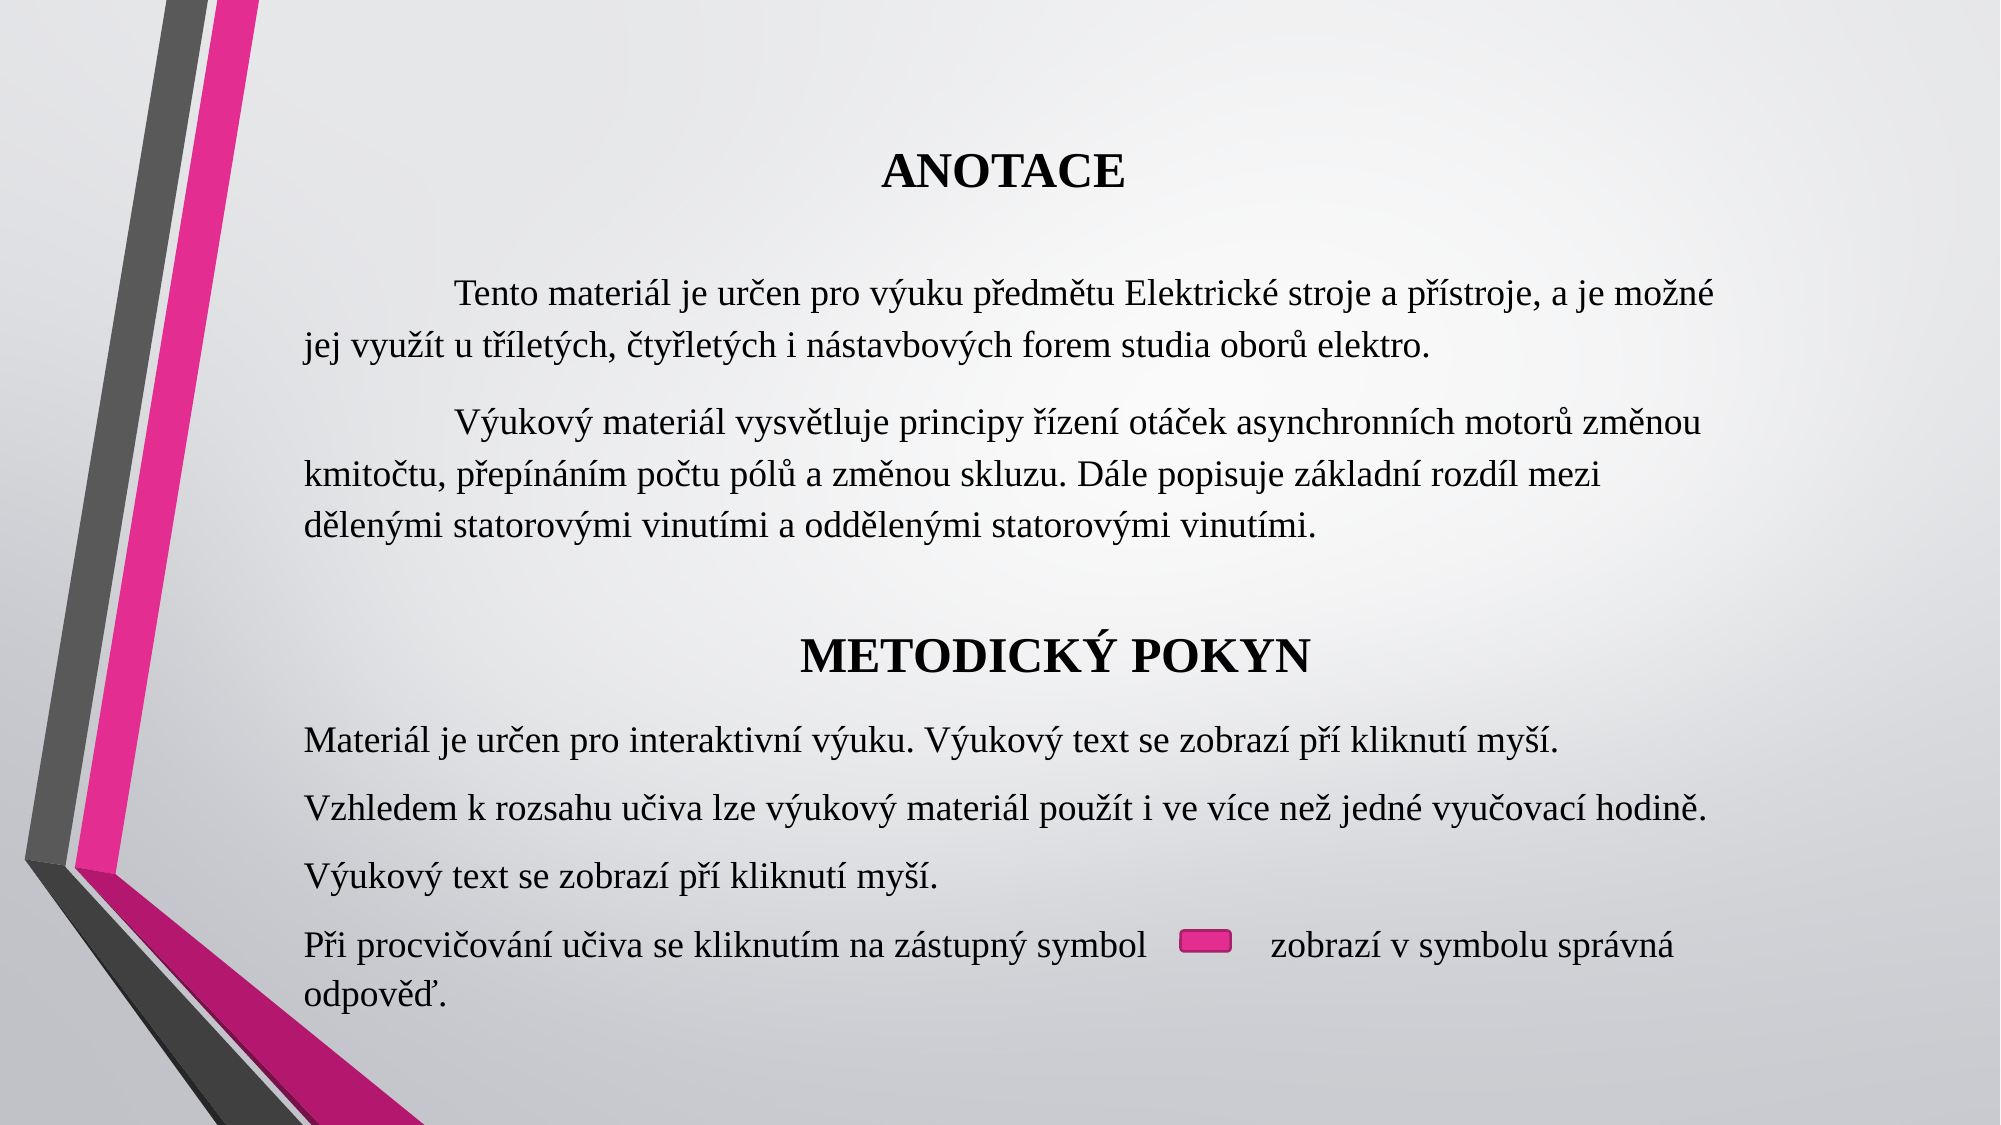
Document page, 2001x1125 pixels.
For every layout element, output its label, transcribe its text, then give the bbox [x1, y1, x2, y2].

text_box ANOTACE [479, 124, 1530, 205]
text_box METODICKÝ POKYN Materiál je určen pro interaktivní výuku. Výukový text se zobrazí pří kliknutí myší. Vzhledem k rozsahu učiva lze výukový materiál použít i ve více než jedné vyučovací hodině. Výukový text se zobrazí pří kliknutí myší. Při procvičování učiva se kliknutím na zástupný symbol zobrazí v symbolu správná odpověď. [288, 609, 1824, 1090]
text_box Tento materiál je určen pro výuku předmětu Elektrické stroje a přístroje, a je možné jej využít u tříletých, čtyřletých i nástavbových forem studia oborů elektro. Výukový materiál vysvětluje principy řízení otáček asynchronních motorů změnou kmitočtu, přepínáním počtu pólů a změnou skluzu. Dále popisuje základní rozdíl mezi dělenými statorovými vinutími a oddělenými statorovými vinutími. [288, 254, 1757, 553]
text_box [1179, 929, 1232, 953]
